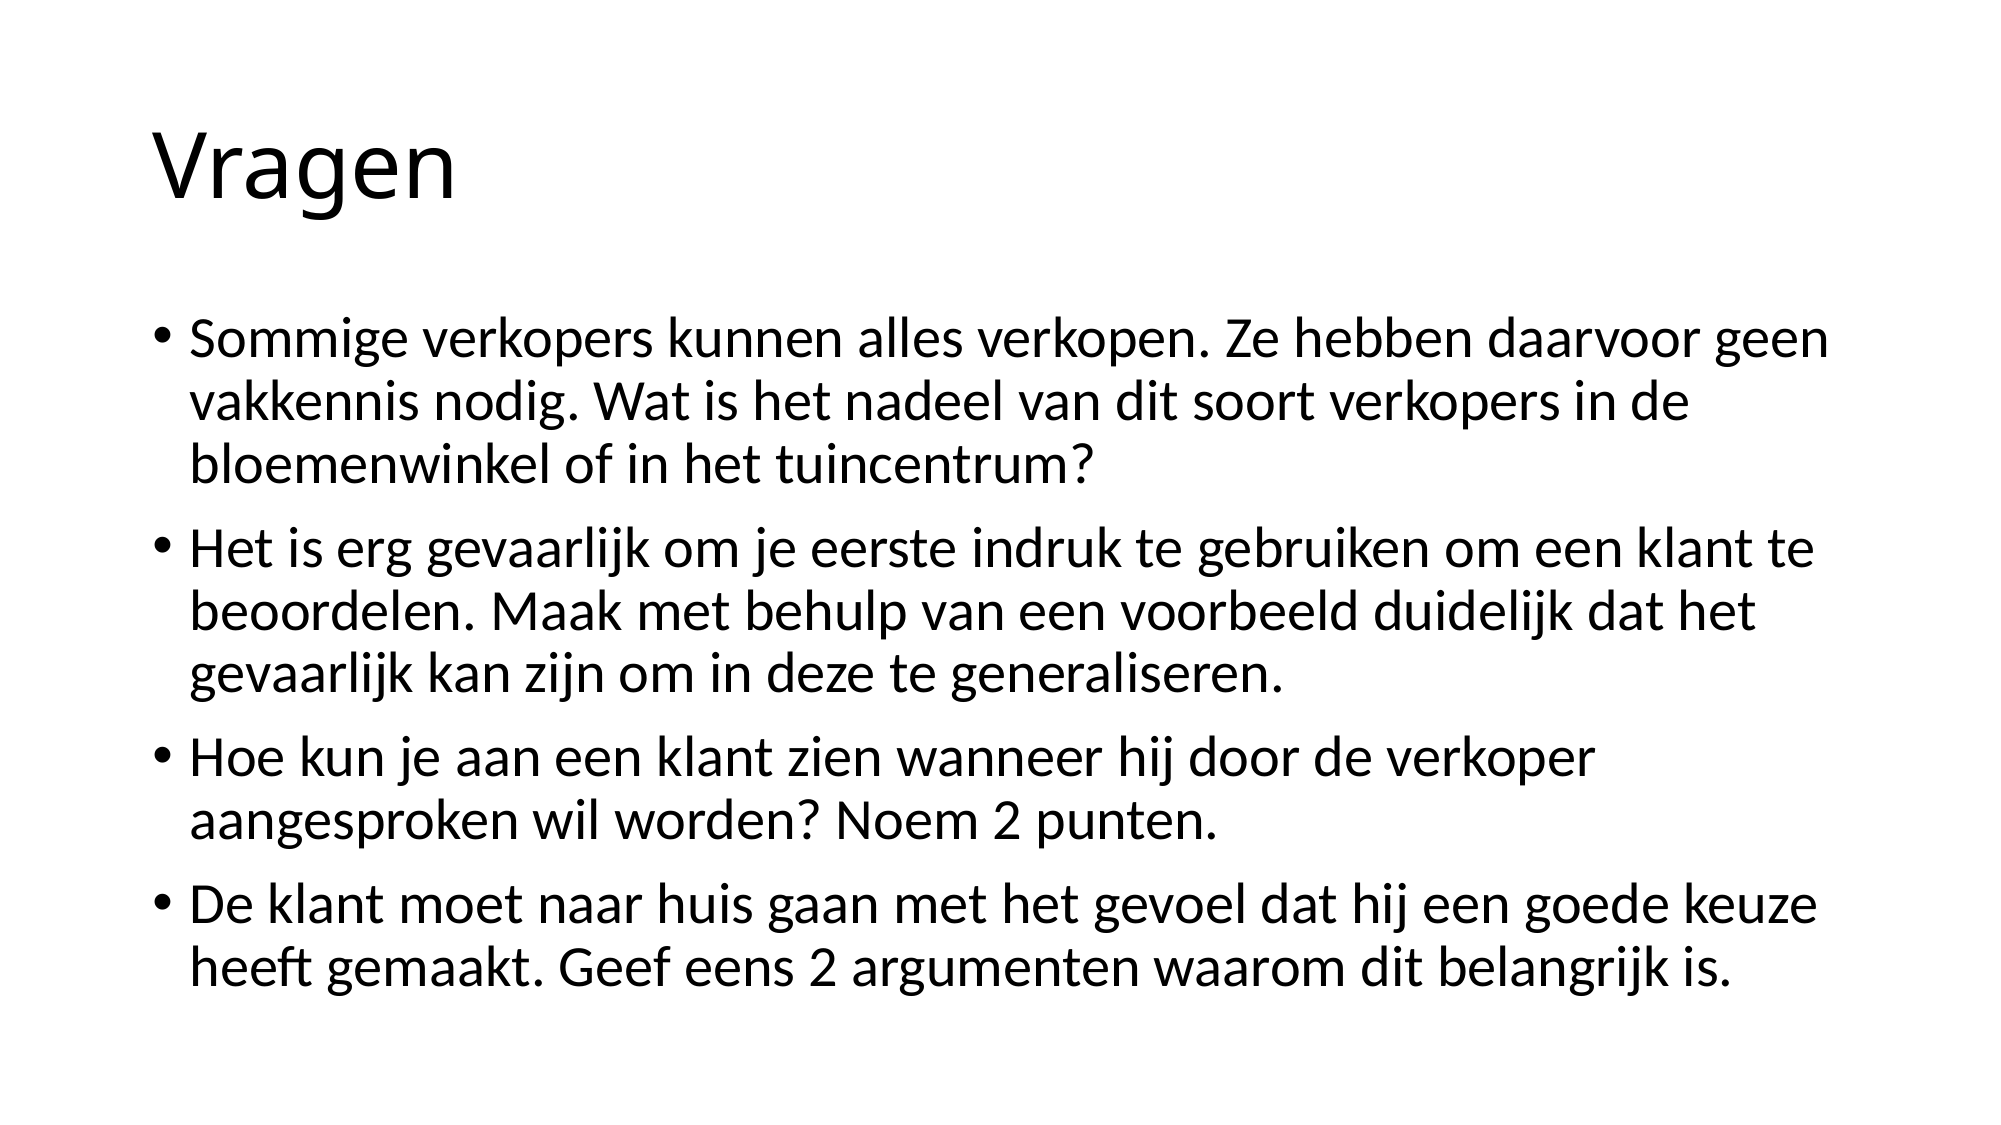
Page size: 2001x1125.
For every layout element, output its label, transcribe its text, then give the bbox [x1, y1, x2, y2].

title Vragen [137, 59, 1863, 278]
list Sommige verkopers kunnen alles verkopen. Ze hebben daarvoor geen vakkennis nodig. Wat is het nadeel van dit soort verkopers in de bloemenwinkel of in het tuincentrum? Het is erg gevaarlijk om je eerste indruk te gebruiken om een klant te beoordelen. Maak met behulp van een voorbeeld duidelijk dat het gevaarlijk kan zijn om in deze te generaliseren. Hoe kun je aan een klant zien wanneer hij door de verkoper aangesproken wil worden? Noem 2 punten. De klant moet naar huis gaan met het gevoel dat hij een goede keuze heeft gemaakt. Geef eens 2 argumenten waarom dit belangrijk is. [137, 299, 1863, 1014]
